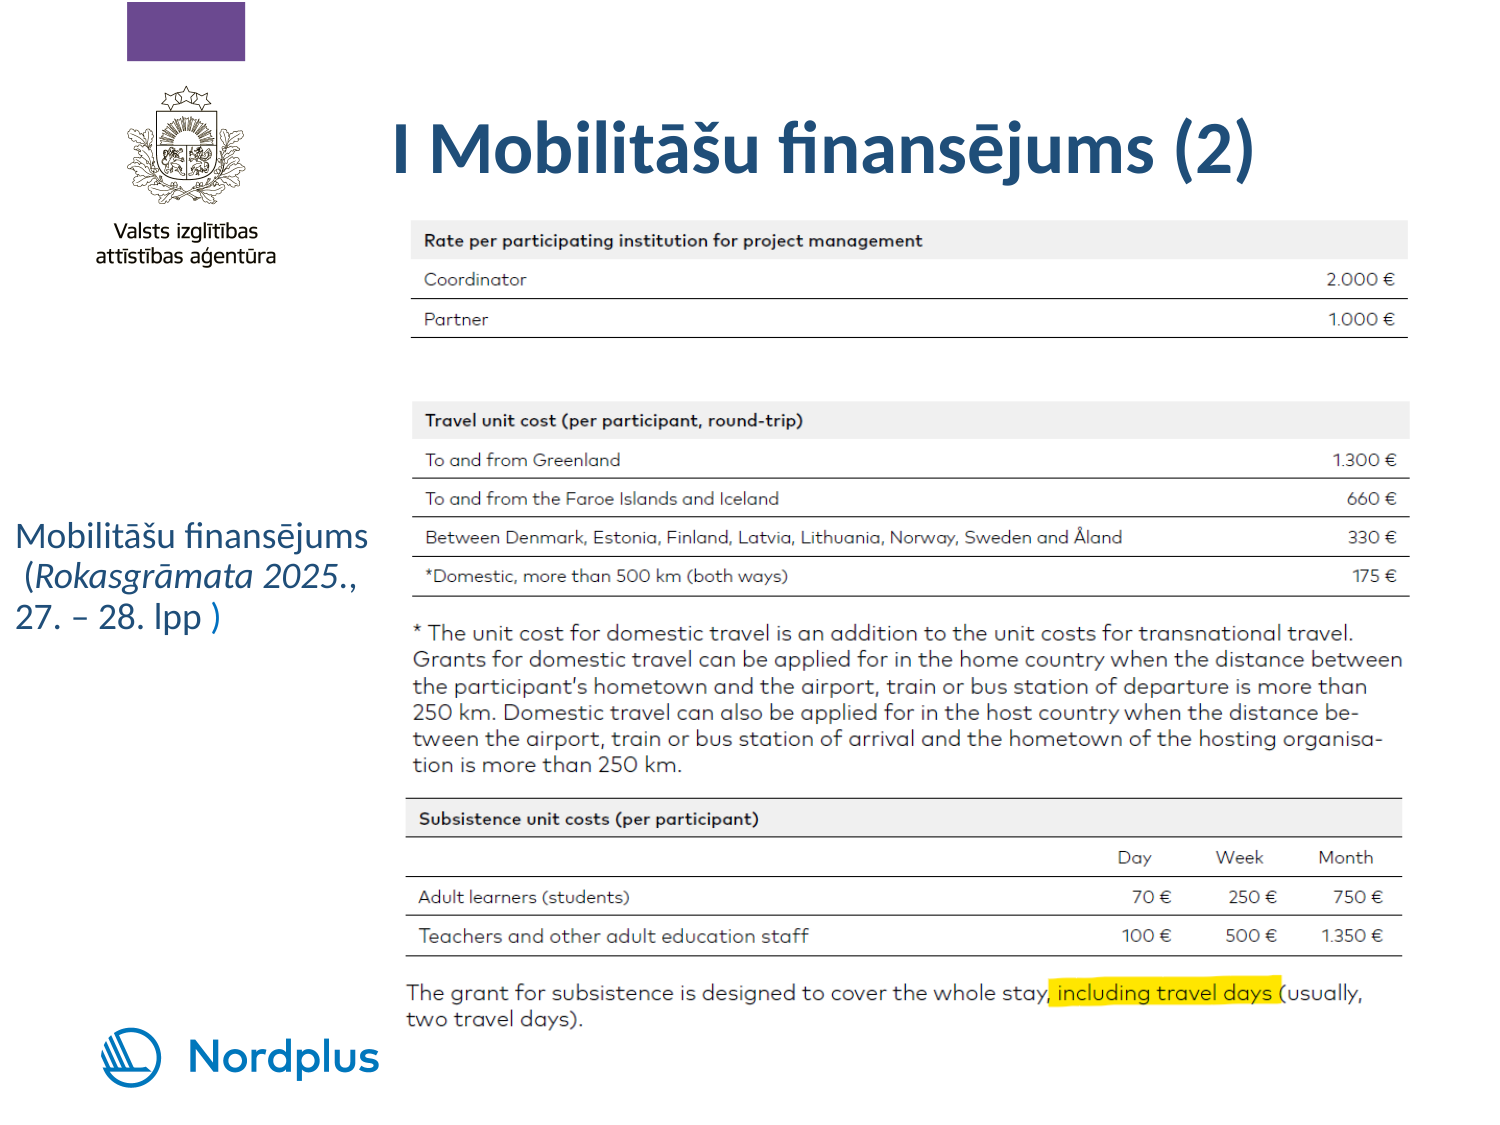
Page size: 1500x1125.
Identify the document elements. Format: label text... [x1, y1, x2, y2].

text_box Mobilitāšu finansējums (Rokasgrāmata 2025., 27. – 28. lpp ) [0, 508, 383, 645]
picture [0, 0, 1500, 1125]
title I Mobilitāšu finansējums (2) [315, 41, 1334, 259]
